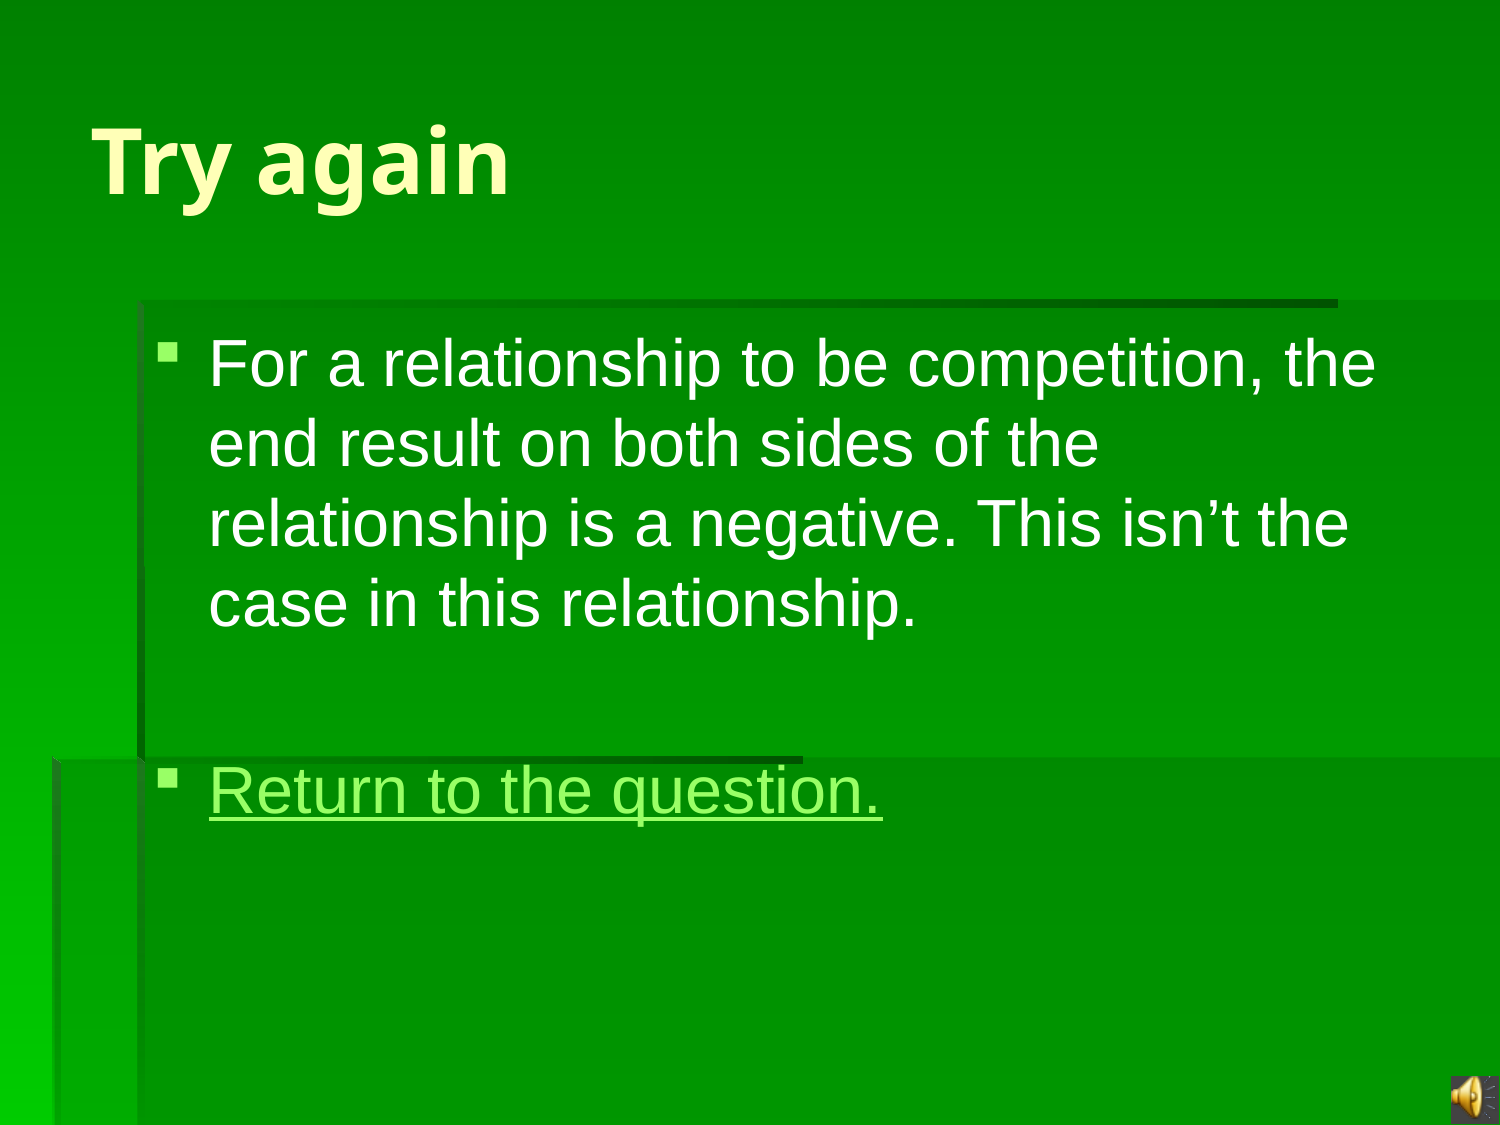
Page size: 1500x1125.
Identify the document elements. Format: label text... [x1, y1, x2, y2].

list For a relationship to be competition, the end result on both sides of the relationship is a negative. This isn’t the case in this relationship. Return to the question. [137, 312, 1452, 1001]
picture [1449, 1074, 1500, 1125]
title Try again [74, 39, 1451, 276]
